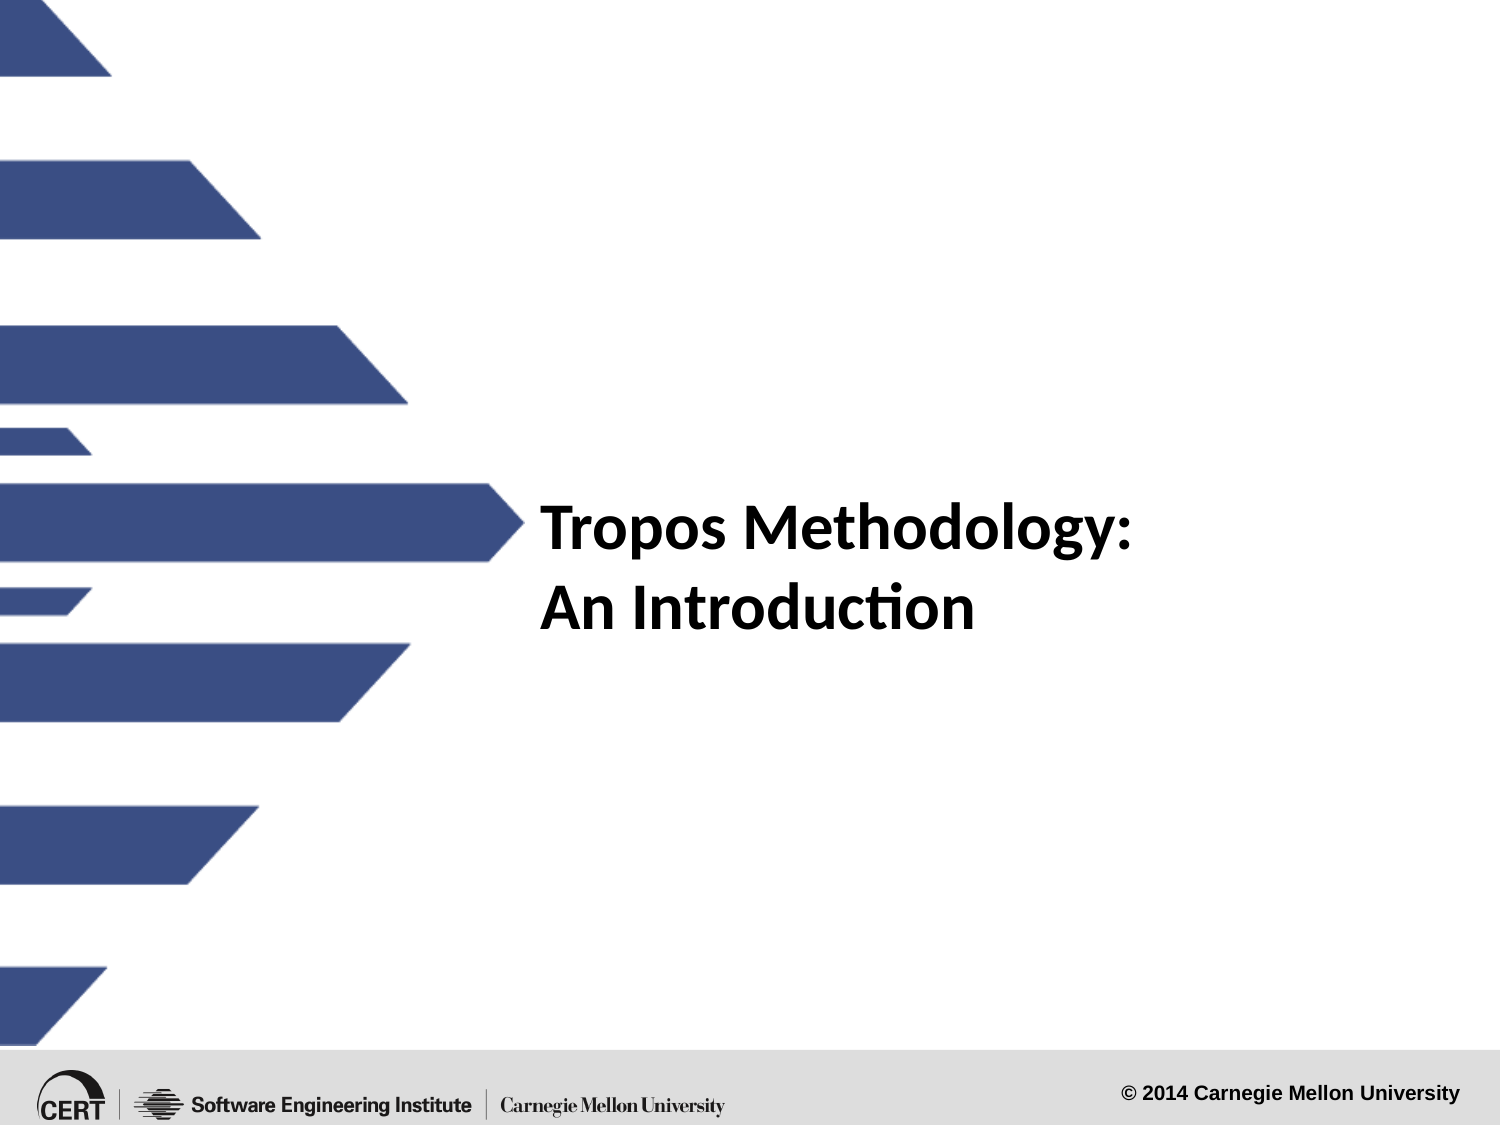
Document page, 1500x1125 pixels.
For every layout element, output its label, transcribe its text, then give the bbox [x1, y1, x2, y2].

picture [37, 1069, 725, 1122]
picture [0, 0, 525, 1046]
title Tropos Methodology: An Introduction [524, 474, 1426, 688]
